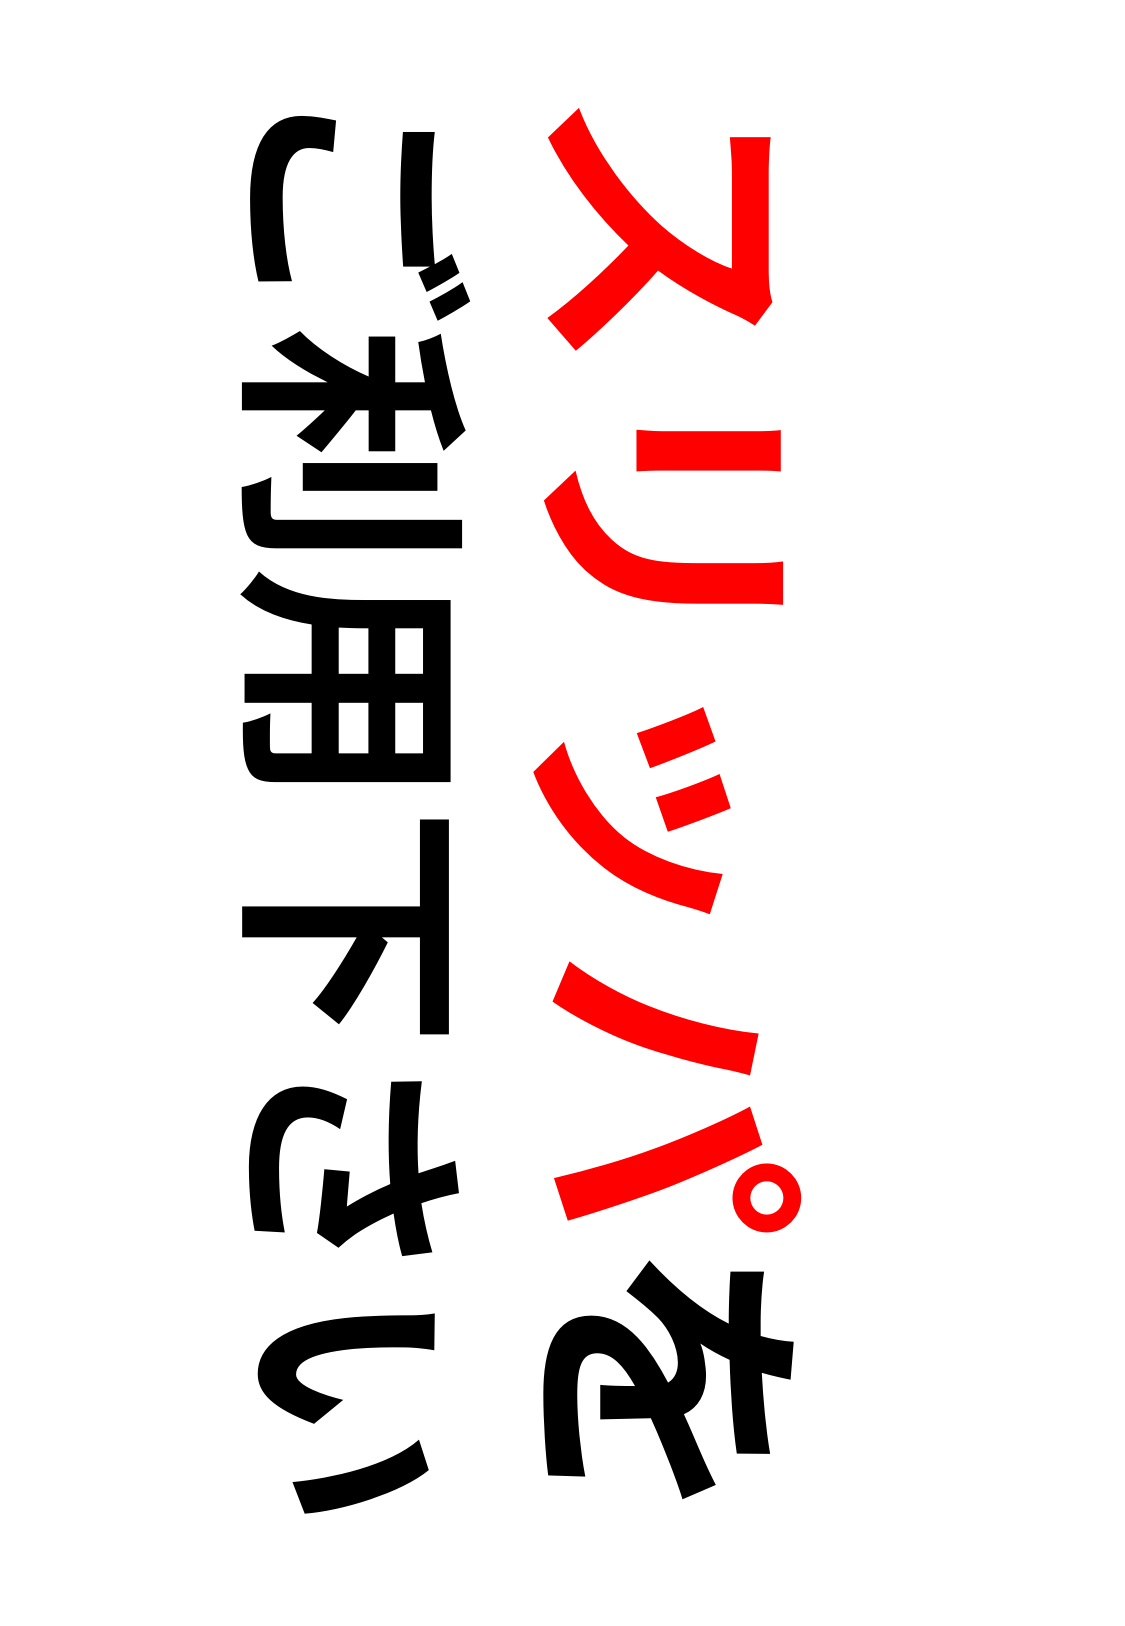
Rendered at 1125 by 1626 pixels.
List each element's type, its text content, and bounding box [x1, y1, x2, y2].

text_box スリッパを ご利用下さい [208, 70, 877, 1544]
